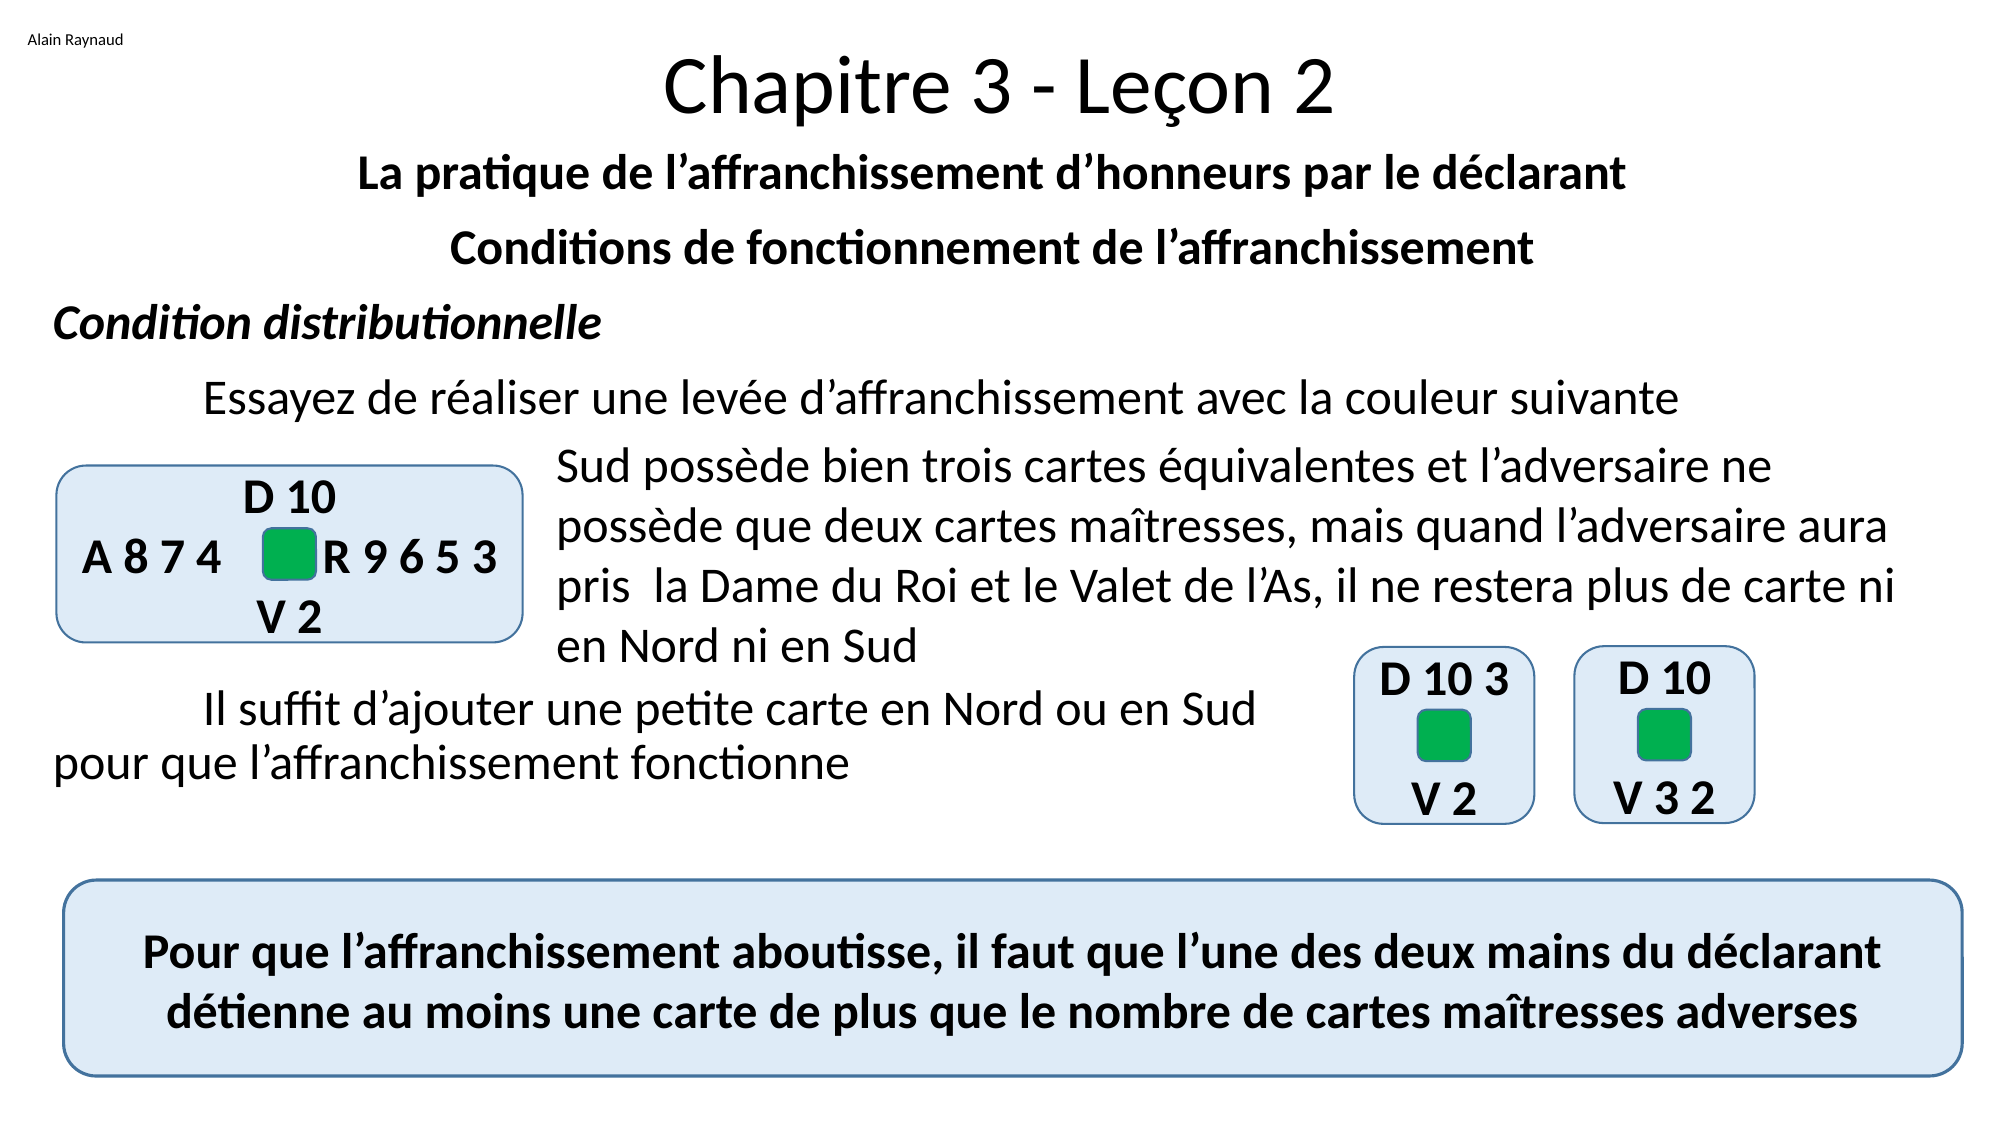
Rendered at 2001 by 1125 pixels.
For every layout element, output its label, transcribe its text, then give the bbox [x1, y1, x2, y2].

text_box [56, 465, 523, 643]
title Chapitre 3 - Leçon 2 [249, 38, 1750, 139]
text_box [1354, 646, 1535, 824]
subtitle La pratique de l’affranchissement d’honneurs par le déclarant Conditions de fonctionnement de l’affranchissement Condition distributionnelle Essayez de réaliser une levée d’affranchissement avec la couleur suivante Il suffit d’ajouter une petite carte en Nord ou en Sud pour que l’affranchissement fonctionne [37, 139, 1948, 1088]
text_box Pour que l’affranchissement aboutisse, il faut que l’une des deux mains du déclarant détienne au moins une carte de plus que le nombre de cartes maîtresses adverses [62, 879, 1964, 1078]
text_box Sud possède bien trois cartes équivalentes et l’adversaire ne possède que deux cartes maîtresses, mais quand l’adversaire aura pris la Dame du Roi et le Valet de l’As, il ne restera plus de carte ni en Nord ni en Sud [541, 425, 1948, 680]
text_box Alain Raynaud [12, 21, 147, 57]
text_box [1574, 646, 1755, 824]
